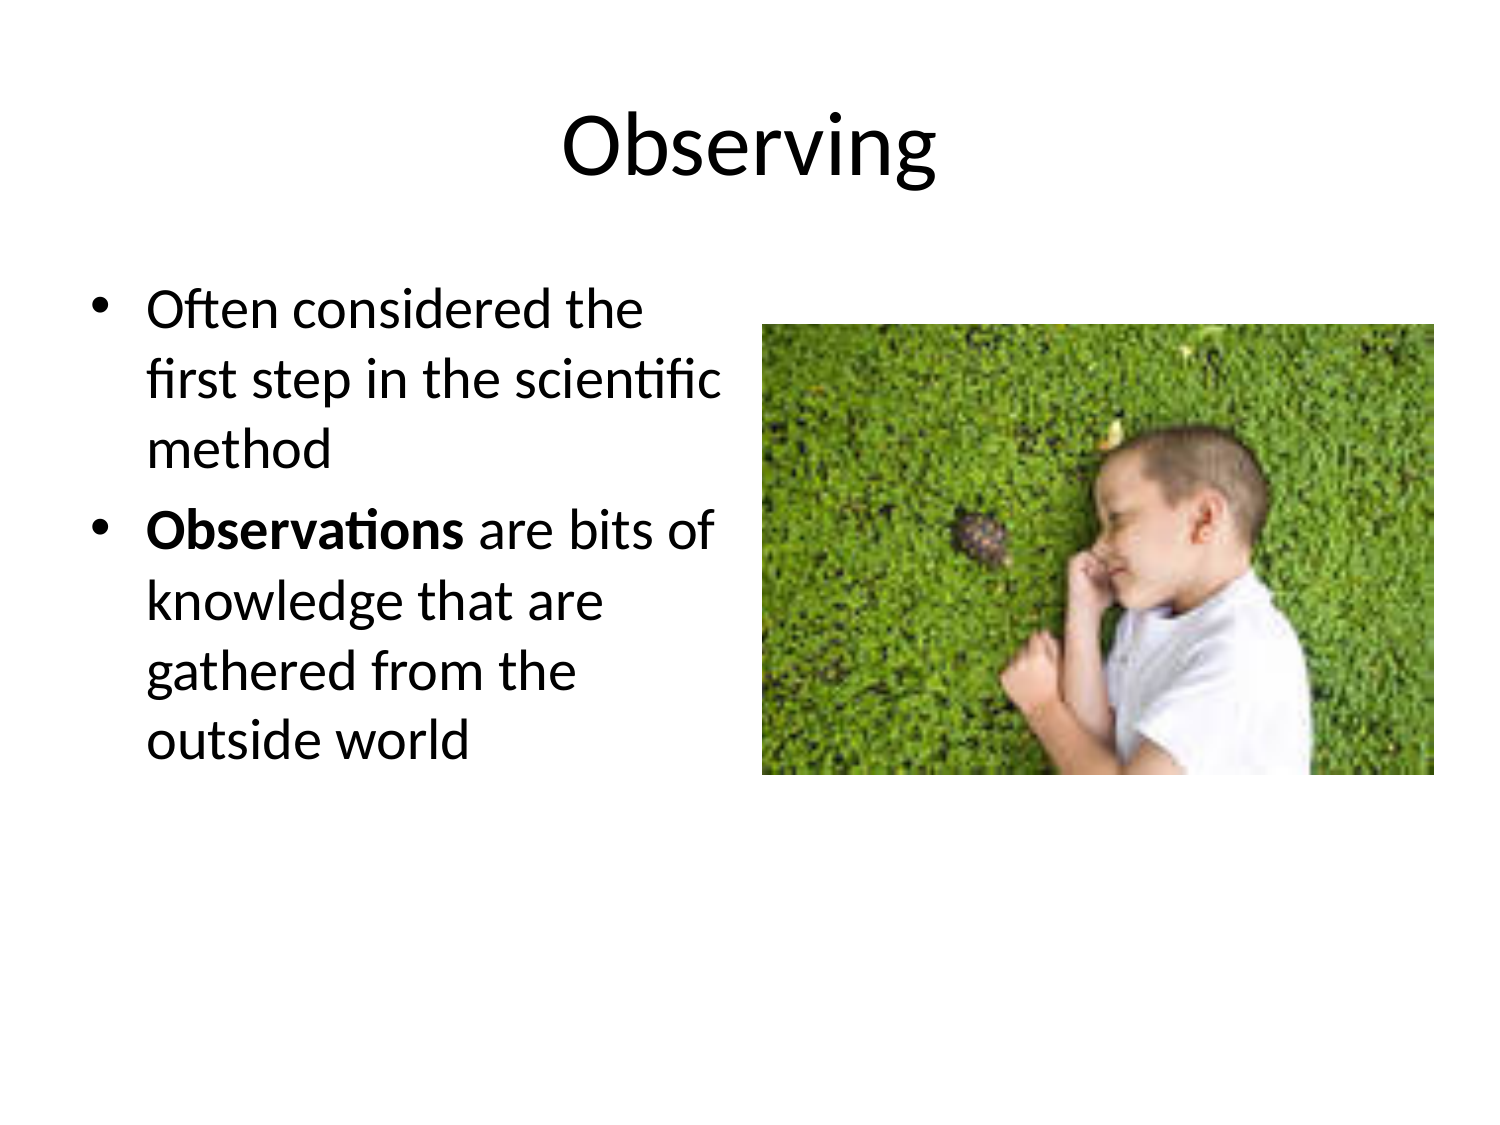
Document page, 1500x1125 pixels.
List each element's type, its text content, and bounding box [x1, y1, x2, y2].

list Often considered the first step in the scientific method Observations are bits of knowledge that are gathered from the outside world [74, 262, 738, 1006]
picture [762, 324, 1434, 776]
title Observing [74, 44, 1426, 233]
